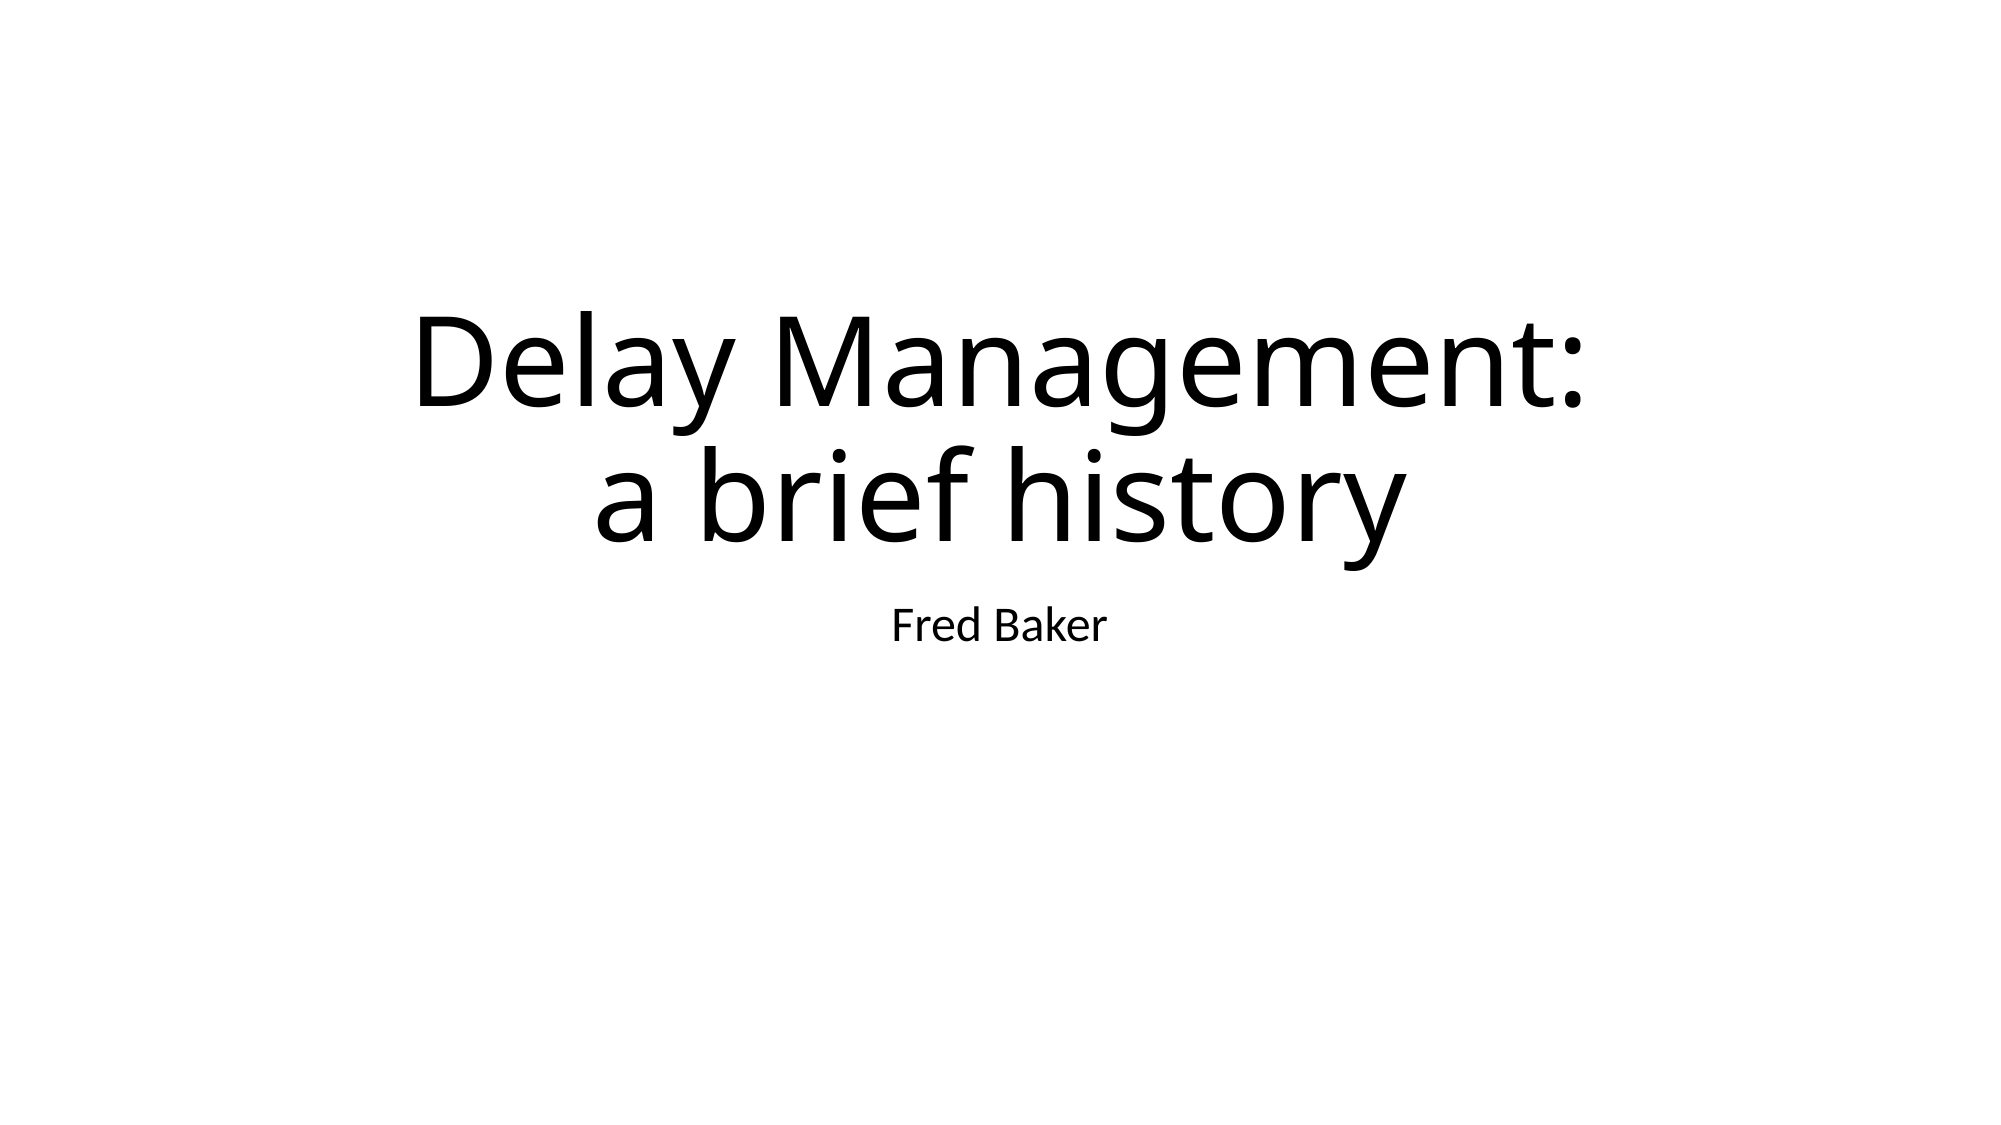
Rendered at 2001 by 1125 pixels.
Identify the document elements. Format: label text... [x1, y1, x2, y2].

subtitle Fred Baker [249, 590, 1750, 863]
title Delay Management: a brief history [249, 184, 1750, 576]
